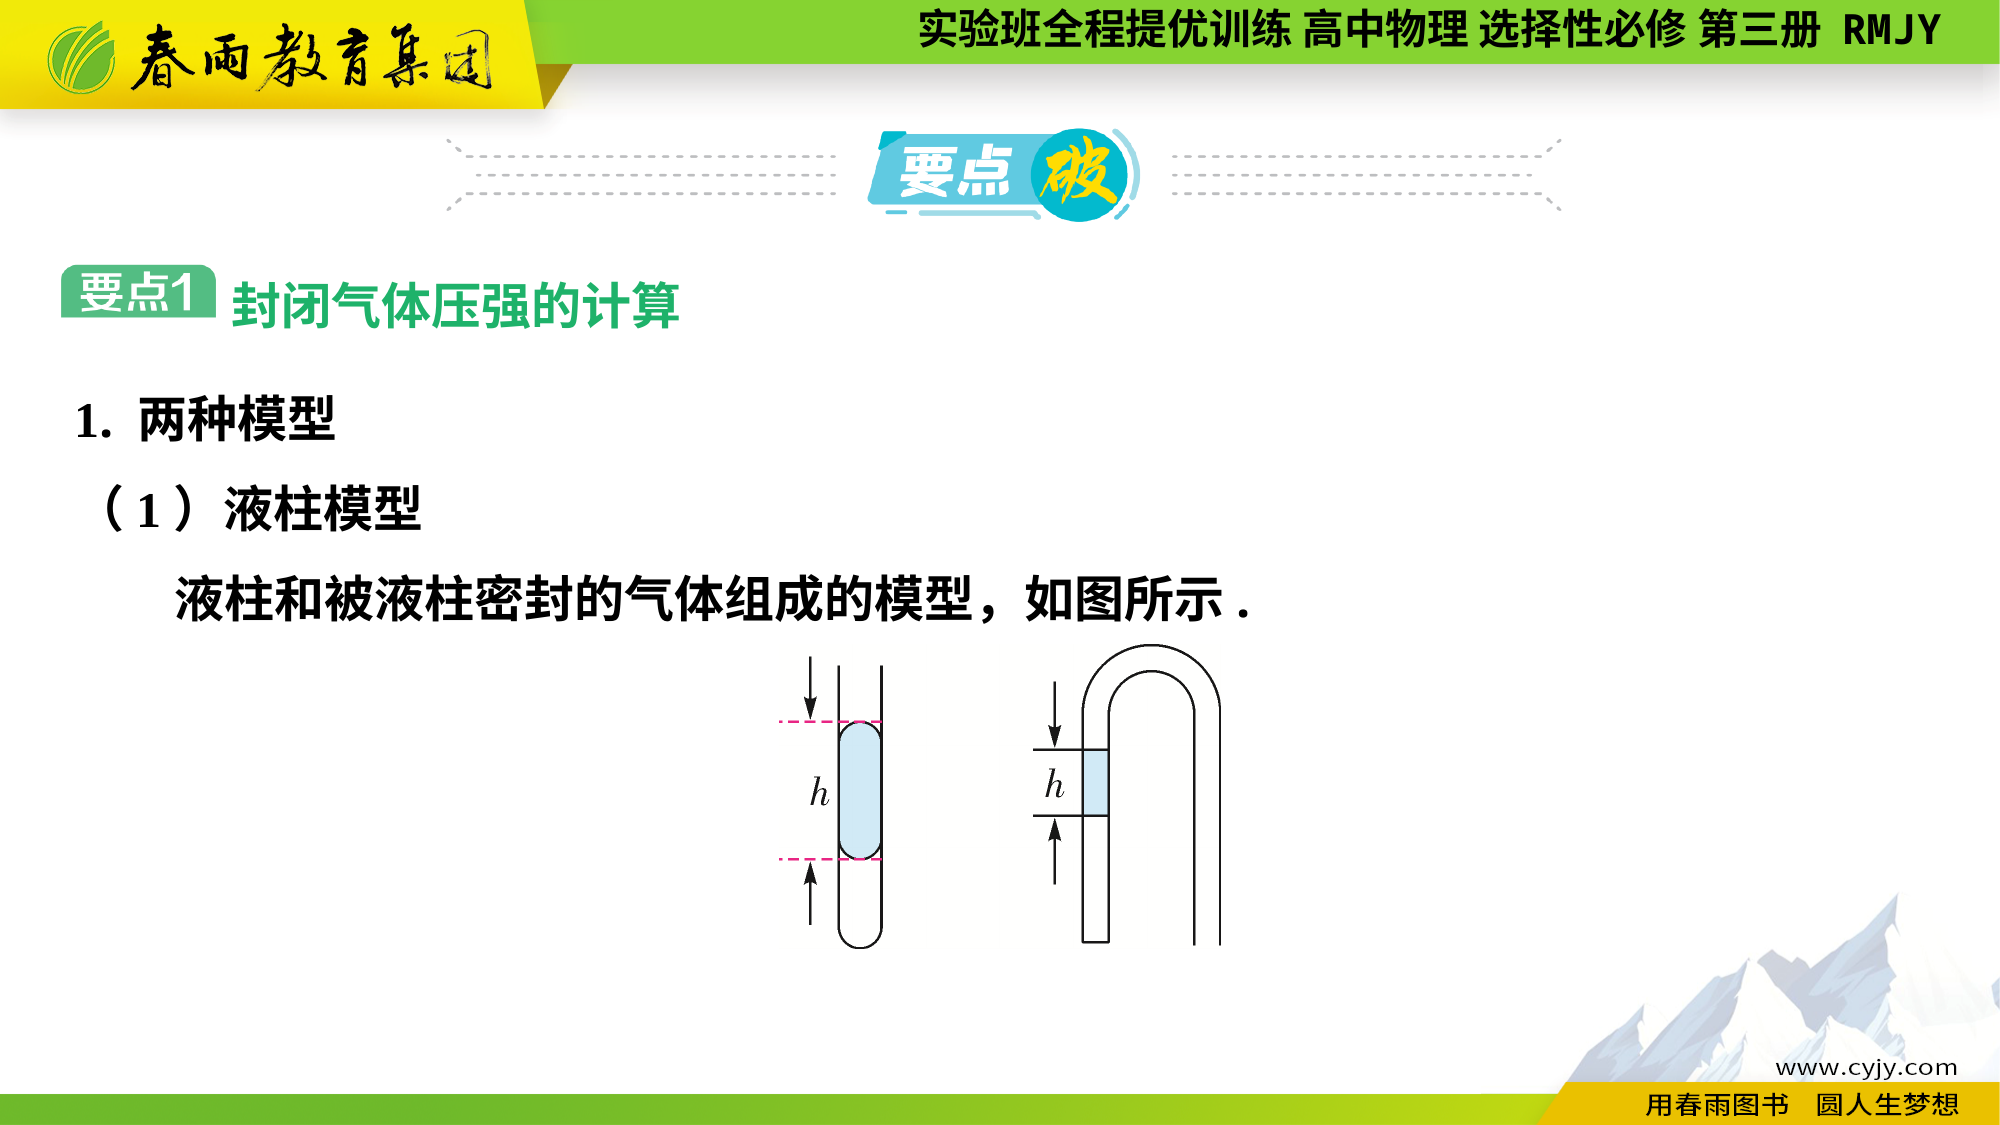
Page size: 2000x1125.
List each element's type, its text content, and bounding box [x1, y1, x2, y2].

list 1. 两种模型 （1）液柱模型 液柱和被液柱密封的气体组成的模型，如图所示. [59, 350, 1944, 627]
picture [0, 0, 2000, 1125]
text_box 封闭气体压强的计算 [216, 237, 1944, 343]
